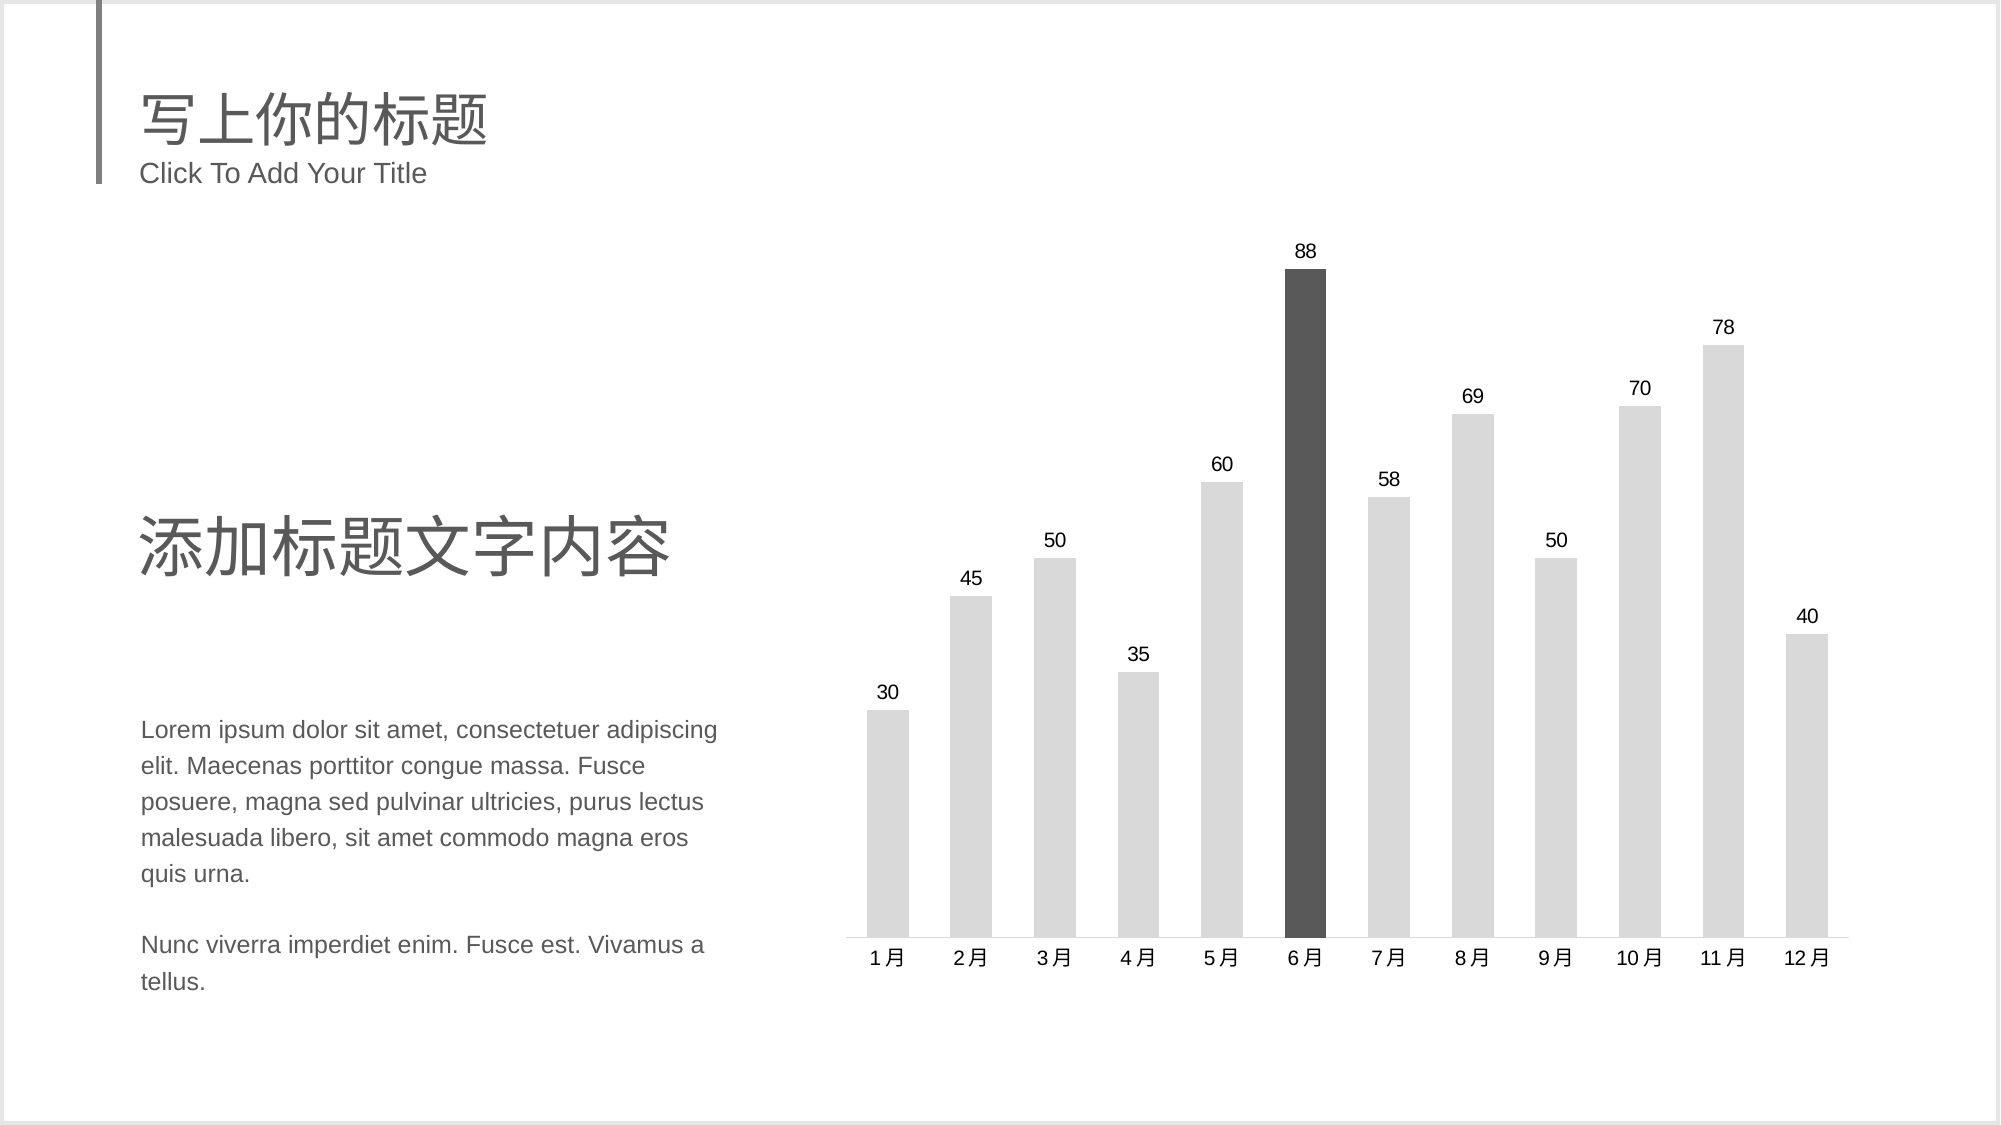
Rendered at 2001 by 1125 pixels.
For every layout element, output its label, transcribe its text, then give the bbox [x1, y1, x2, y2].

text_box 添加标题文字内容 [123, 497, 741, 593]
text_box Click To Add Your Title [124, 146, 664, 197]
text_box Lorem ipsum dolor sit amet, consectetuer adipiscing elit. Maecenas porttitor congue massa. Fusce posuere, magna sed pulvinar ultricies, purus lectus malesuada libero, sit amet commodo magna eros quis urna. Nunc viverra imperdiet enim. Fusce est. Vivamus a tellus. [126, 700, 741, 1003]
chart [824, 161, 1870, 989]
text_box 写上你的标题 [124, 75, 634, 146]
